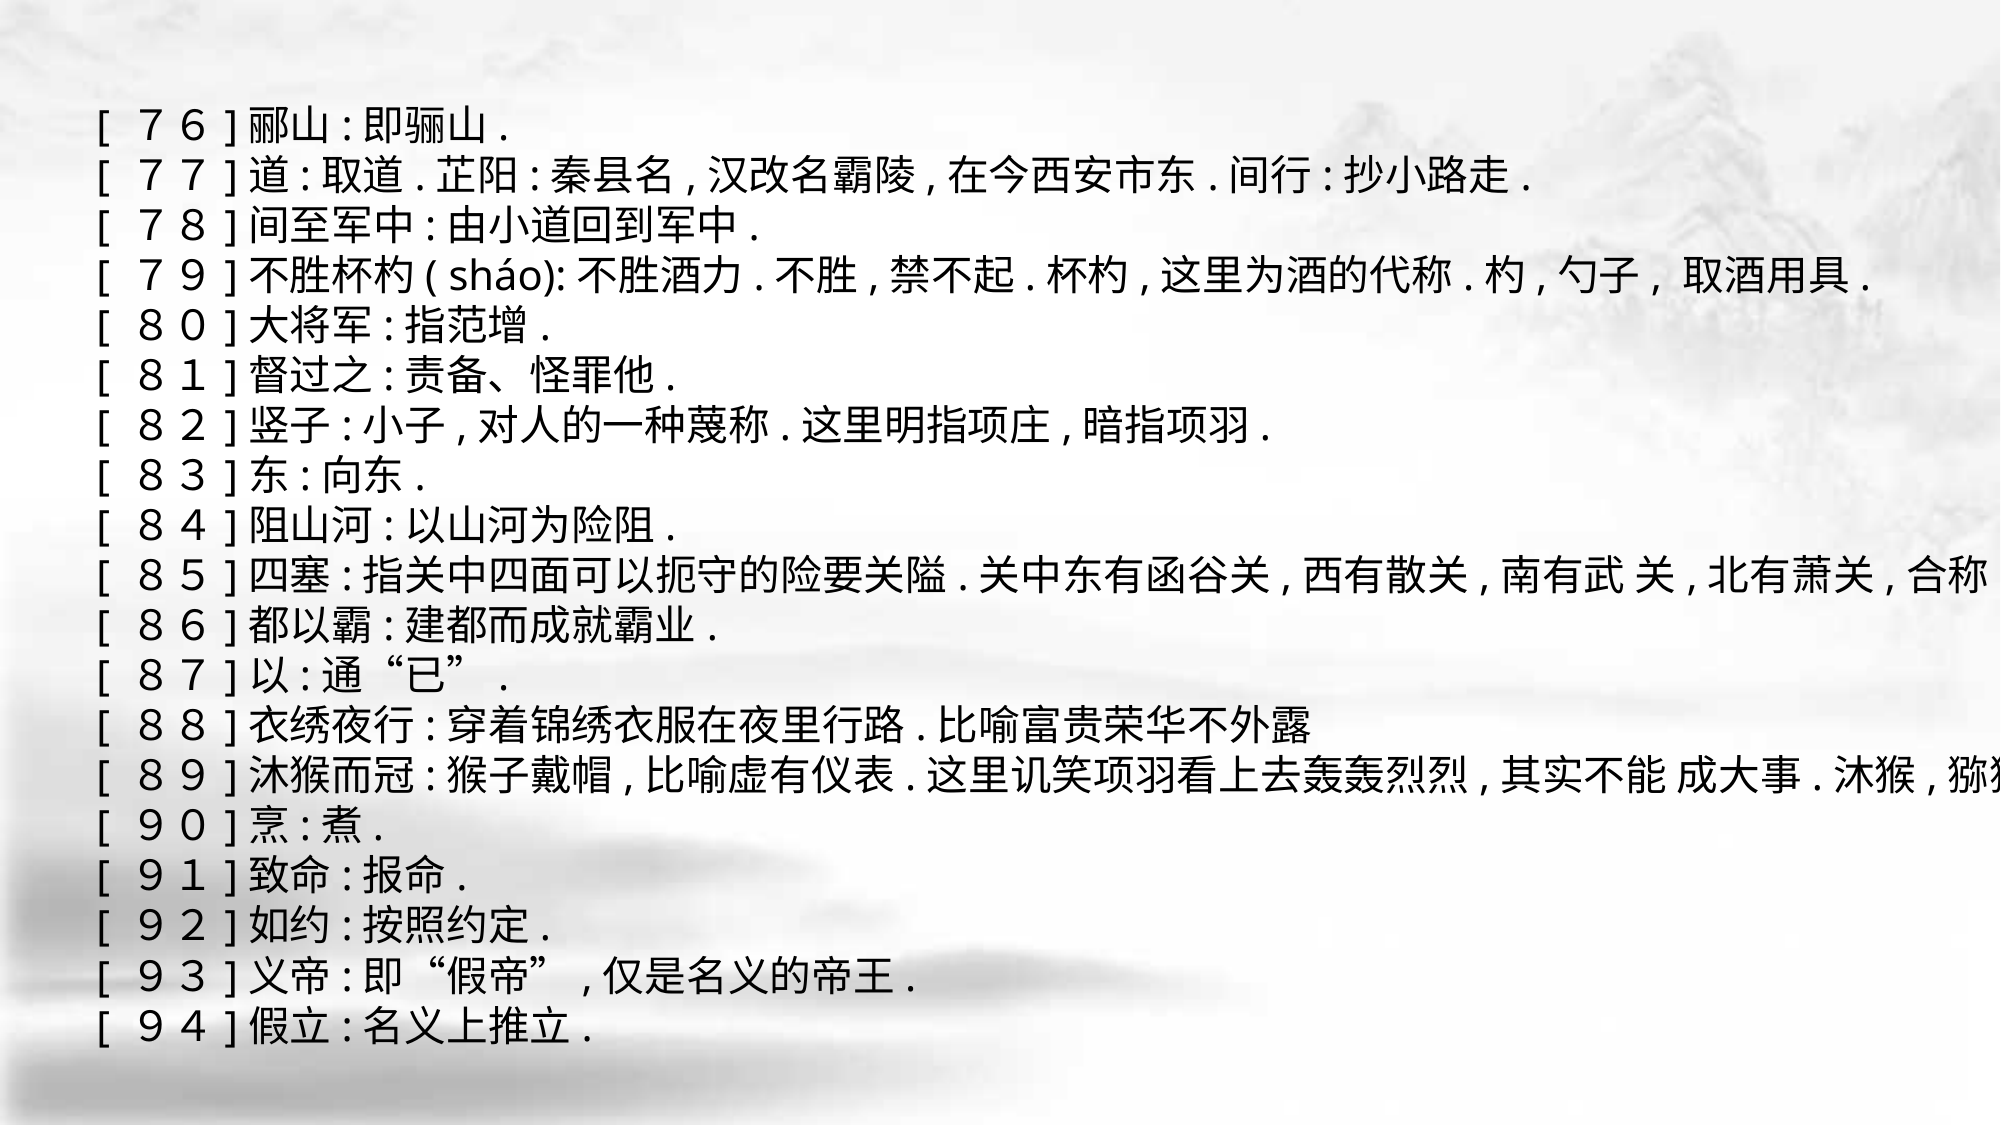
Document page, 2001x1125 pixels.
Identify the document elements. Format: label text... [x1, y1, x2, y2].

text_box [ ７６]郦山:即骊山. [ ７７]道:取道.芷阳:秦县名,汉改名霸陵,在今西安市东.间行:抄小路走. [ ７８]间至军中:由小道回到军中. [ ７９]不胜杯杓( sháo):不胜酒力.不胜,禁不起.杯杓,这里为酒的代称.杓,勺子, 取酒用具. [ ８０]大将军:指范增. [ ８１]督过之:责备、怪罪他. [ ８２]竖子:小子,对人的一种蔑称.这里明指项庄,暗指项羽. [ ８３]东:向东. [ ８４]阻山河:以山河为险阻. [ ８５]四塞:指关中四面可以扼守的险要关隘.关中东有函谷关,西有散关,南有武 关,北有萧关,合称“四塞”. [ ８６]都以霸:建都而成就霸业. [ ８７]以:通“已”. [ ８８]衣绣夜行:穿着锦绣衣服在夜里行路.比喻富贵荣华不外露 [ ８９]沐猴而冠:猴子戴帽,比喻虚有仪表.这里讥笑项羽看上去轰轰烈烈,其实不能 成大事.沐猴,猕猴. [ ９０]烹:煮. [ ９１]致命:报命. [ ９２]如约:按照约定. [ ９３]义帝:即“假帝”,仅是名义的帝王. [ ９４]假立:名义上推立. [81, 91, 2000, 1057]
picture [0, 0, 2001, 1125]
